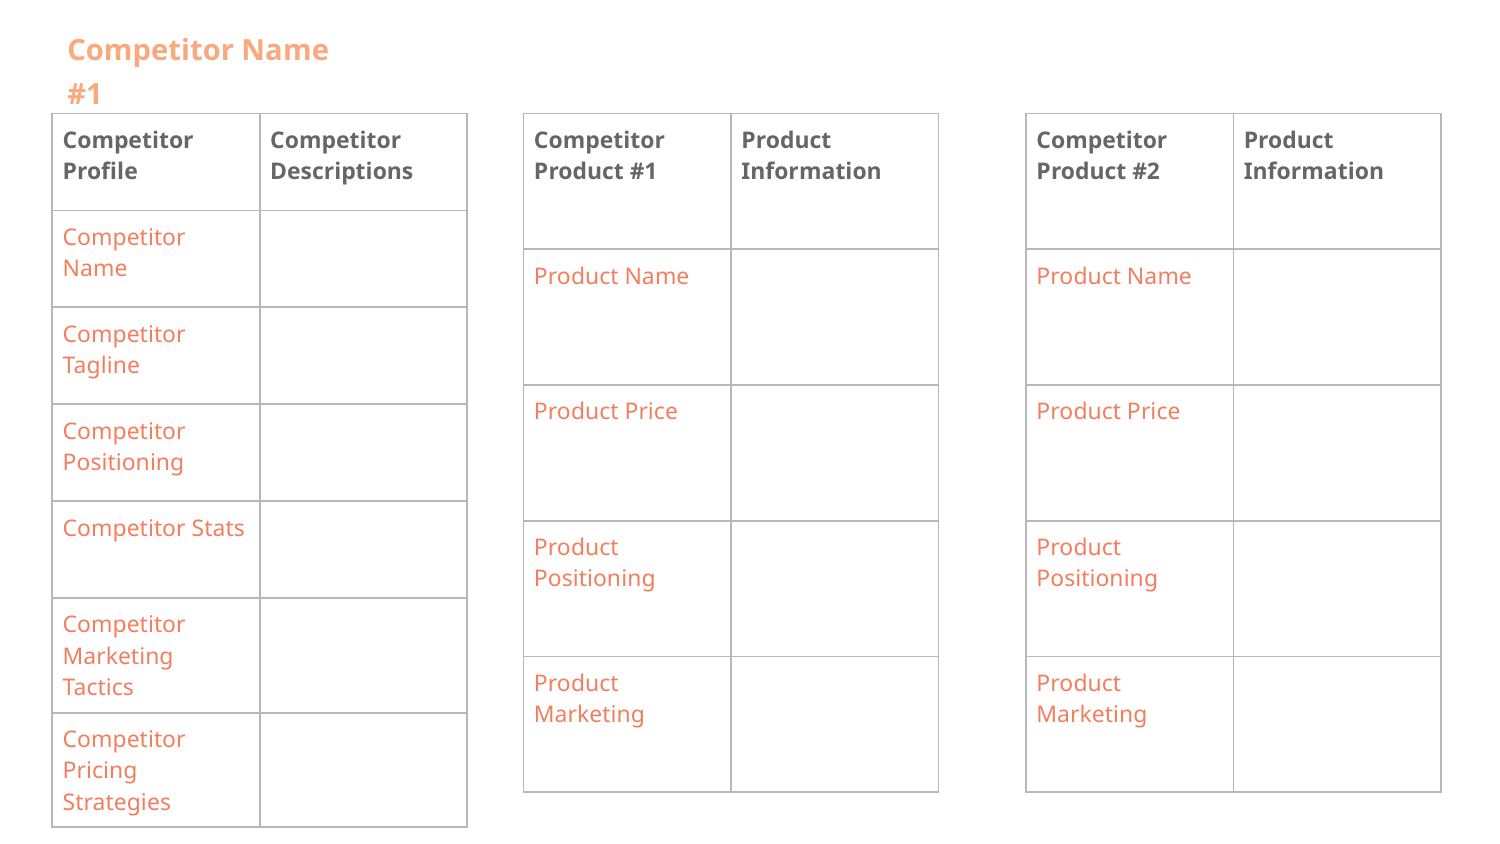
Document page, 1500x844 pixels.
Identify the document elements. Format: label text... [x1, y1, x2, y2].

table_cell Competitor Name [53, 211, 259, 306]
table_cell [261, 714, 466, 826]
table_cell [732, 657, 938, 791]
table_cell Product Price [524, 386, 730, 520]
table_cell [732, 386, 938, 520]
table_cell Product Positioning [1027, 522, 1233, 656]
table_cell [1234, 522, 1440, 656]
table_cell Competitor Stats [53, 502, 259, 597]
table_cell Product Marketing [524, 657, 730, 791]
table_cell [732, 522, 938, 656]
table_cell Competitor Pricing Strategies [53, 714, 259, 826]
table_cell Competitor Tagline [53, 308, 259, 403]
table_cell [1234, 657, 1440, 791]
table_cell [1234, 386, 1440, 520]
table_header Product Information [1234, 114, 1440, 248]
table_header Product Information [732, 114, 938, 248]
table_header Competitor Product #1 [524, 114, 730, 248]
table_cell Product Marketing [1027, 657, 1233, 791]
table_cell [261, 502, 466, 597]
table_cell Product Name [524, 250, 730, 384]
table_cell Product Name [1027, 250, 1233, 384]
table_header Competitor Profile [53, 114, 259, 210]
table_cell [732, 250, 938, 384]
table_cell Competitor Positioning [53, 405, 259, 500]
table_header Competitor Product #2 [1027, 114, 1233, 248]
table_cell Product Positioning [524, 522, 730, 656]
table_cell Competitor Marketing Tactics [53, 599, 259, 712]
table_cell [261, 308, 466, 403]
table_header Competitor Descriptions [261, 114, 466, 210]
text_box Competitor Name #1 [52, 18, 374, 114]
table_cell [261, 211, 466, 306]
table_cell Product Price [1027, 386, 1233, 520]
table_cell [261, 599, 466, 712]
table_cell [1234, 250, 1440, 384]
table_cell [261, 405, 466, 500]
